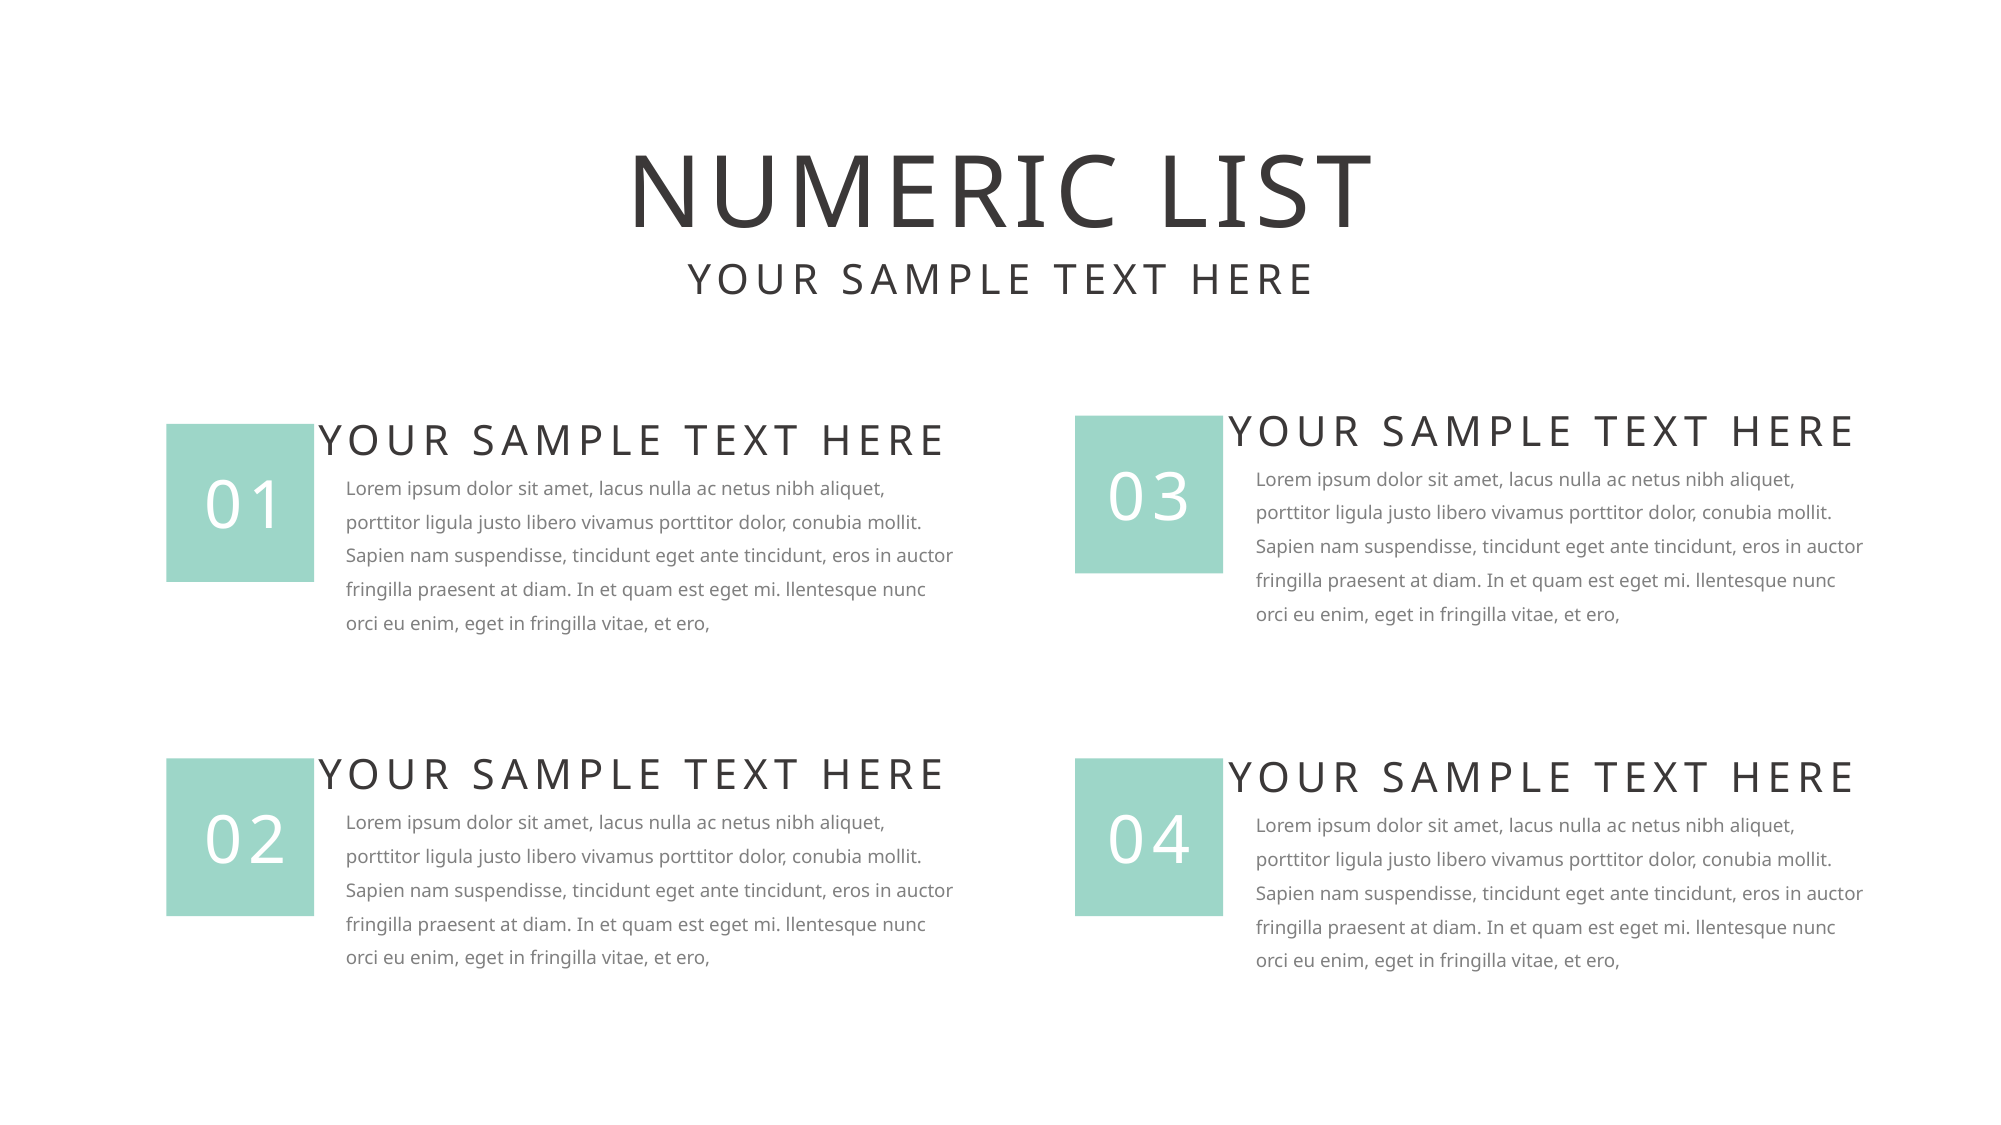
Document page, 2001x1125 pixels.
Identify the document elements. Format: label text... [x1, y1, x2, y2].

text_box [1074, 415, 1224, 574]
text_box 03 [1092, 446, 1206, 542]
text_box 02 [189, 789, 302, 884]
text_box [1074, 757, 1224, 917]
text_box Lorem ipsum dolor sit amet, lacus nulla ac netus nibh aliquet, porttitor ligula justo libero vivamus porttitor dolor, conubia mollit. Sapien nam suspendisse, tincidunt eget ante tincidunt, eros in auctor fringilla praesent at diam. In et quam est eget mi. llentesque nunc orci eu enim, eget in fringilla vitae, et ero, [331, 458, 970, 642]
text_box NUMERIC LIST [611, 120, 1389, 256]
text_box YOUR SAMPLE TEXT HERE [1213, 743, 1869, 809]
text_box Lorem ipsum dolor sit amet, lacus nulla ac netus nibh aliquet, porttitor ligula justo libero vivamus porttitor dolor, conubia mollit. Sapien nam suspendisse, tincidunt eget ante tincidunt, eros in auctor fringilla praesent at diam. In et quam est eget mi. llentesque nunc orci eu enim, eget in fringilla vitae, et ero, [1241, 448, 1880, 633]
text_box 01 [189, 454, 302, 550]
text_box Lorem ipsum dolor sit amet, lacus nulla ac netus nibh aliquet, porttitor ligula justo libero vivamus porttitor dolor, conubia mollit. Sapien nam suspendisse, tincidunt eget ante tincidunt, eros in auctor fringilla praesent at diam. In et quam est eget mi. llentesque nunc orci eu enim, eget in fringilla vitae, et ero, [1241, 795, 1880, 979]
text_box YOUR SAMPLE TEXT HERE [672, 256, 1328, 311]
text_box Lorem ipsum dolor sit amet, lacus nulla ac netus nibh aliquet, porttitor ligula justo libero vivamus porttitor dolor, conubia mollit. Sapien nam suspendisse, tincidunt eget ante tincidunt, eros in auctor fringilla praesent at diam. In et quam est eget mi. llentesque nunc orci eu enim, eget in fringilla vitae, et ero, [331, 792, 970, 976]
text_box [165, 757, 315, 917]
text_box YOUR SAMPLE TEXT HERE [303, 740, 958, 806]
text_box 04 [1092, 789, 1206, 884]
text_box YOUR SAMPLE TEXT HERE [303, 406, 958, 472]
text_box [165, 423, 315, 583]
text_box YOUR SAMPLE TEXT HERE [1213, 396, 1869, 462]
